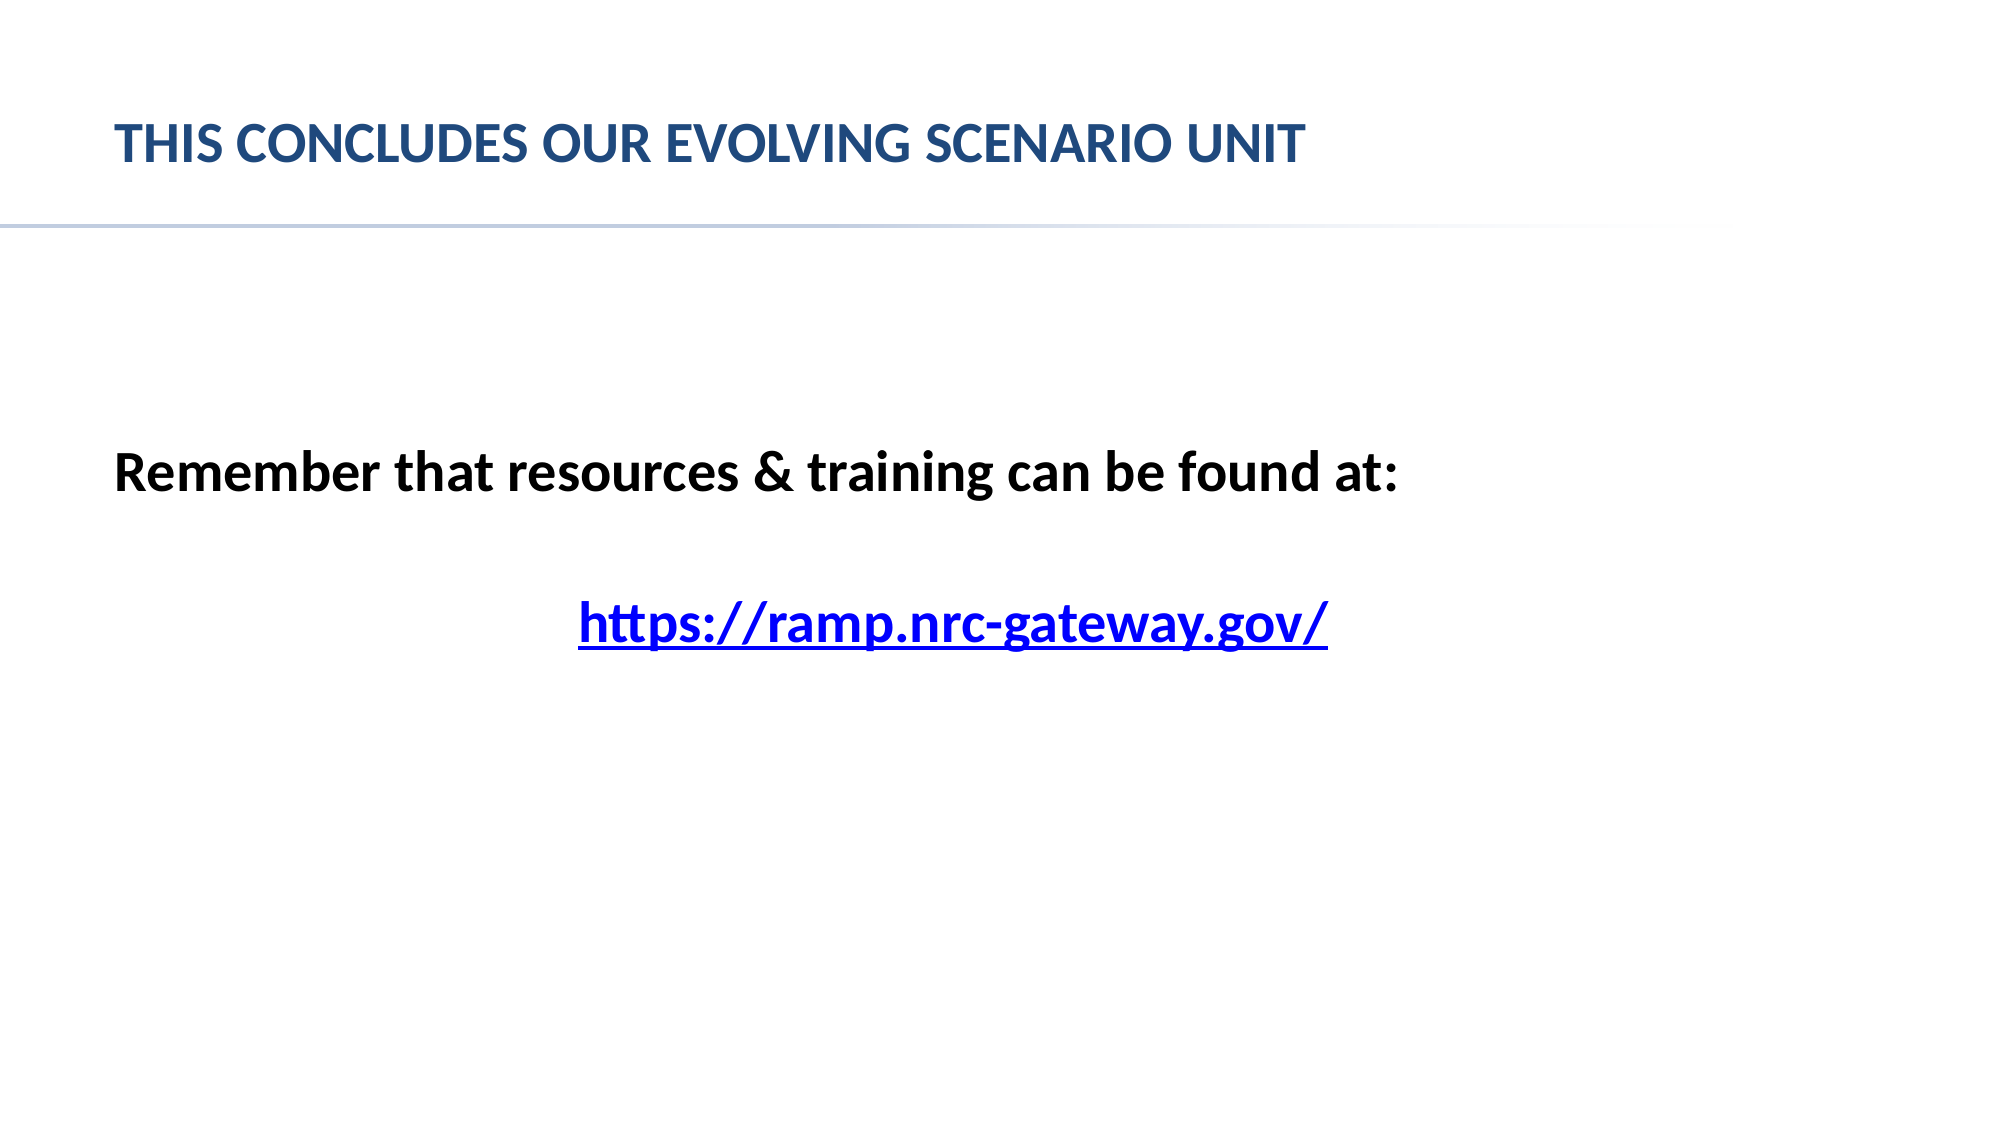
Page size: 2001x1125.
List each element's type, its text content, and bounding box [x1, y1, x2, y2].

list Remember that resources & training can be found at: https://ramp.nrc-gateway.gov/ [99, 262, 1900, 1075]
title This concludes our Evolving Scenario unit [99, 45, 1900, 233]
